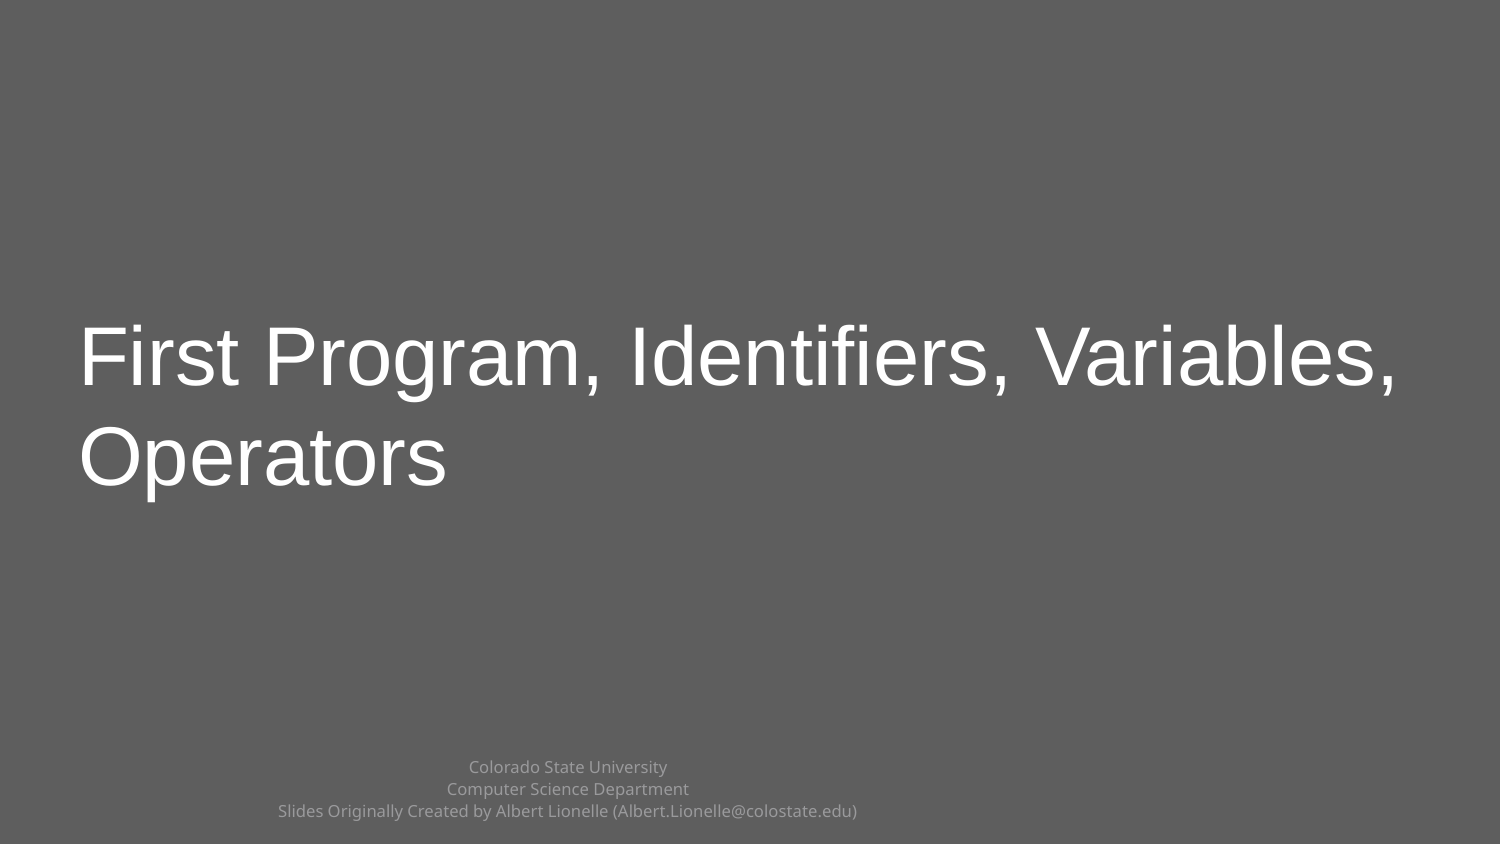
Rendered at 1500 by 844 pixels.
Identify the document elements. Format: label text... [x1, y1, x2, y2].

list Colorado State University Computer Science Department Slides Originally Created by Albert Lionelle (Albert.Lionelle@colostate.edu) [0, 745, 1137, 844]
list First Program, Identifiers, Variables, Operators [68, 292, 1432, 514]
